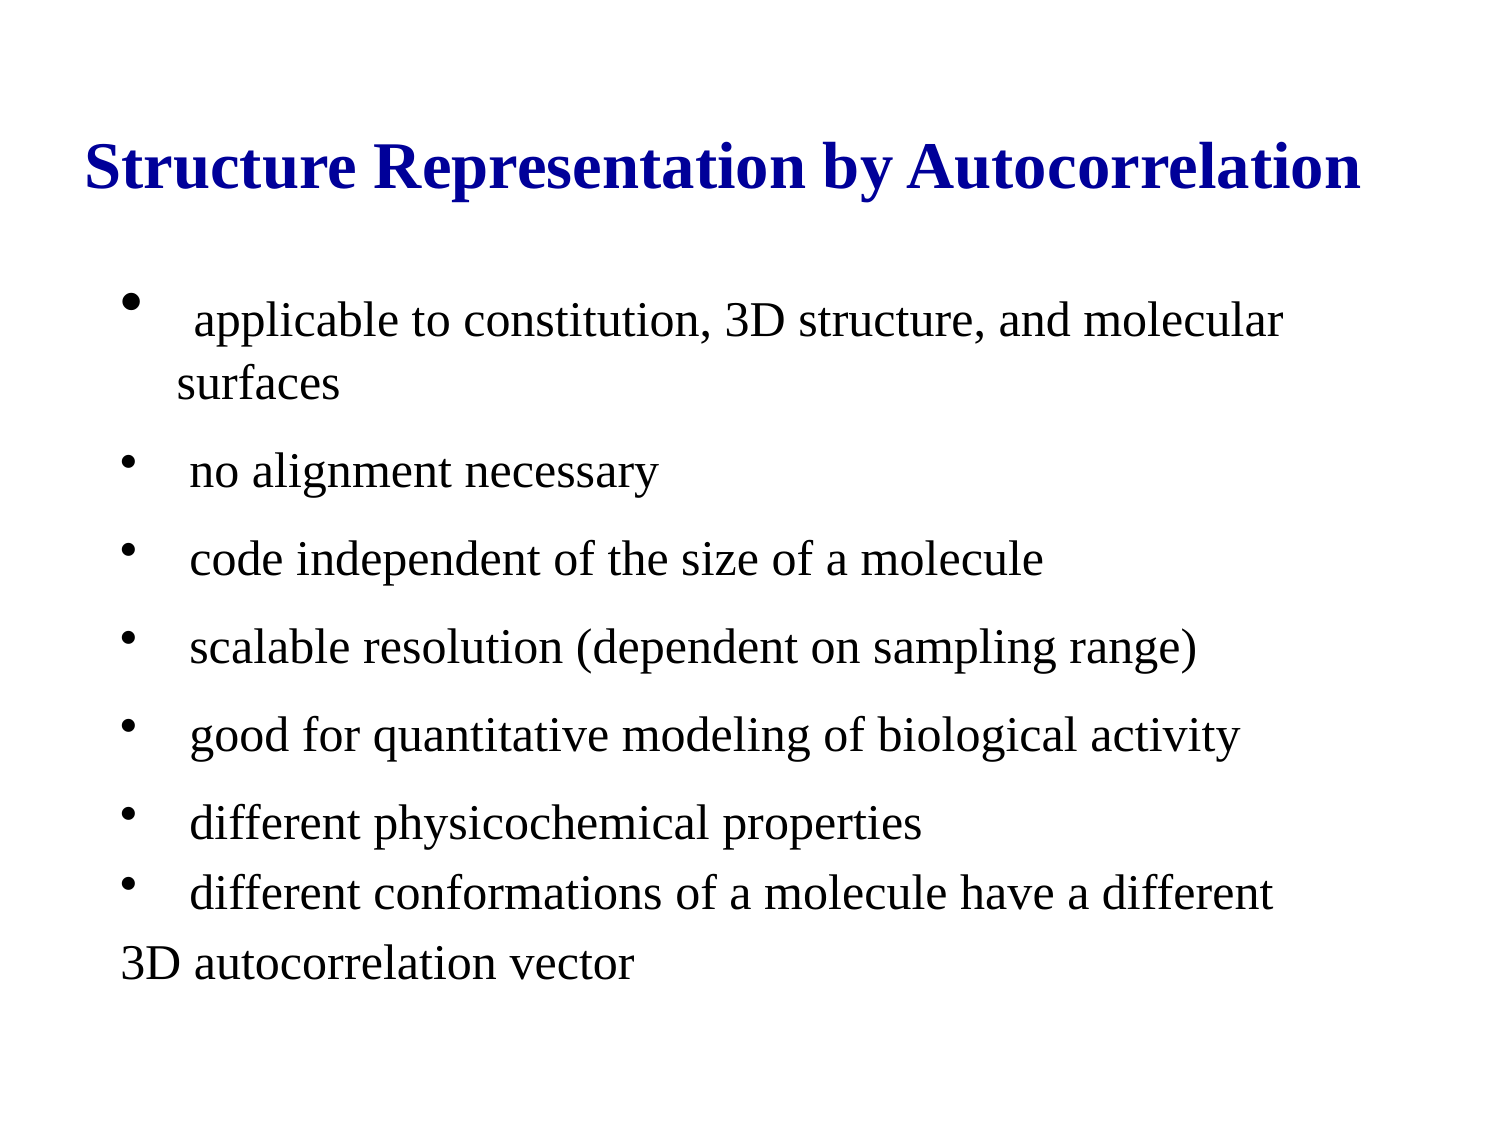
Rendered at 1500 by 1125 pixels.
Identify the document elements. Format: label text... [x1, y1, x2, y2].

title Structure Representation by Autocorrelation [52, 67, 1395, 256]
list applicable to constitution, 3D structure, and molecular surfaces no alignment necessary code independent of the size of a molecule scalable resolution (dependent on sampling range) good for quantitative modeling of biological activity different physicochemical properties different conformations of a molecule have a different 3D autocorrelation vector [105, 262, 1423, 938]
